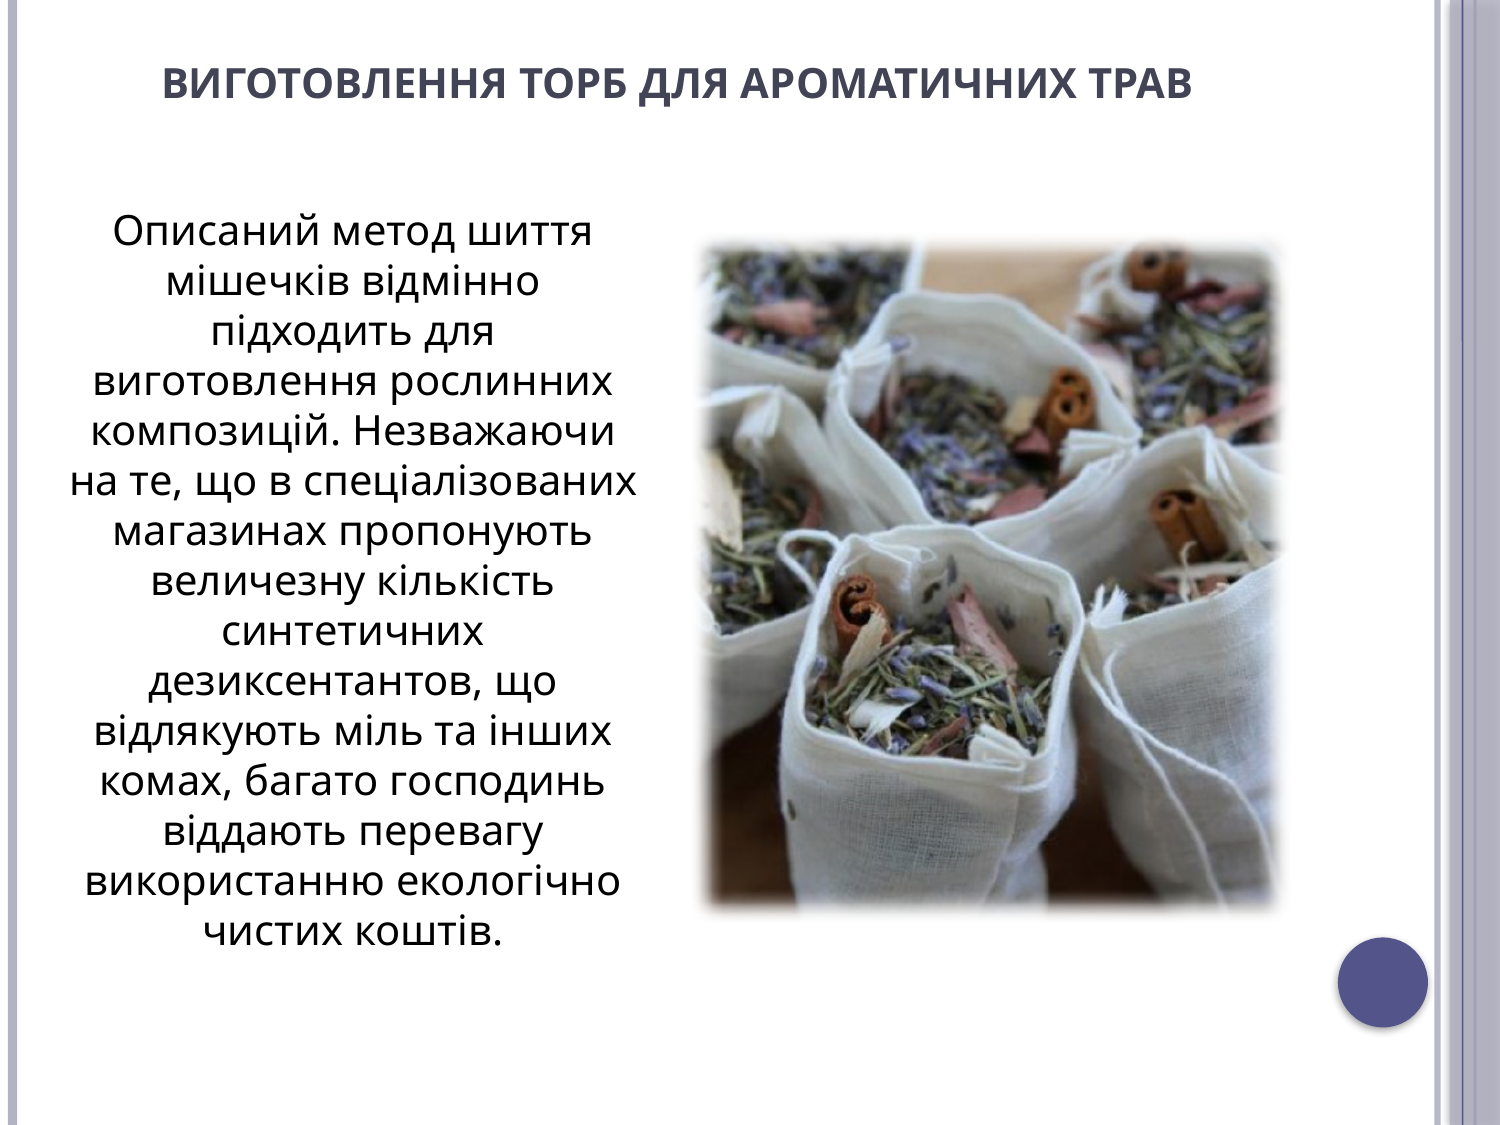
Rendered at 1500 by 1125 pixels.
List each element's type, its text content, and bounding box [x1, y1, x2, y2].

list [690, 231, 1292, 925]
list Описаний метод шиття мішечків відмінно підходить для виготовлення рослинних композицій. Незважаючи на те, що в спеціалізованих магазинах пропонують величезну кількість синтетичних дезиксентантов, що відлякують міль та інших комах, багато господинь віддають перевагу використанню екологічно чистих коштів. [53, 196, 654, 1000]
title Виготовлення торб для ароматичних трав [64, 30, 1290, 115]
